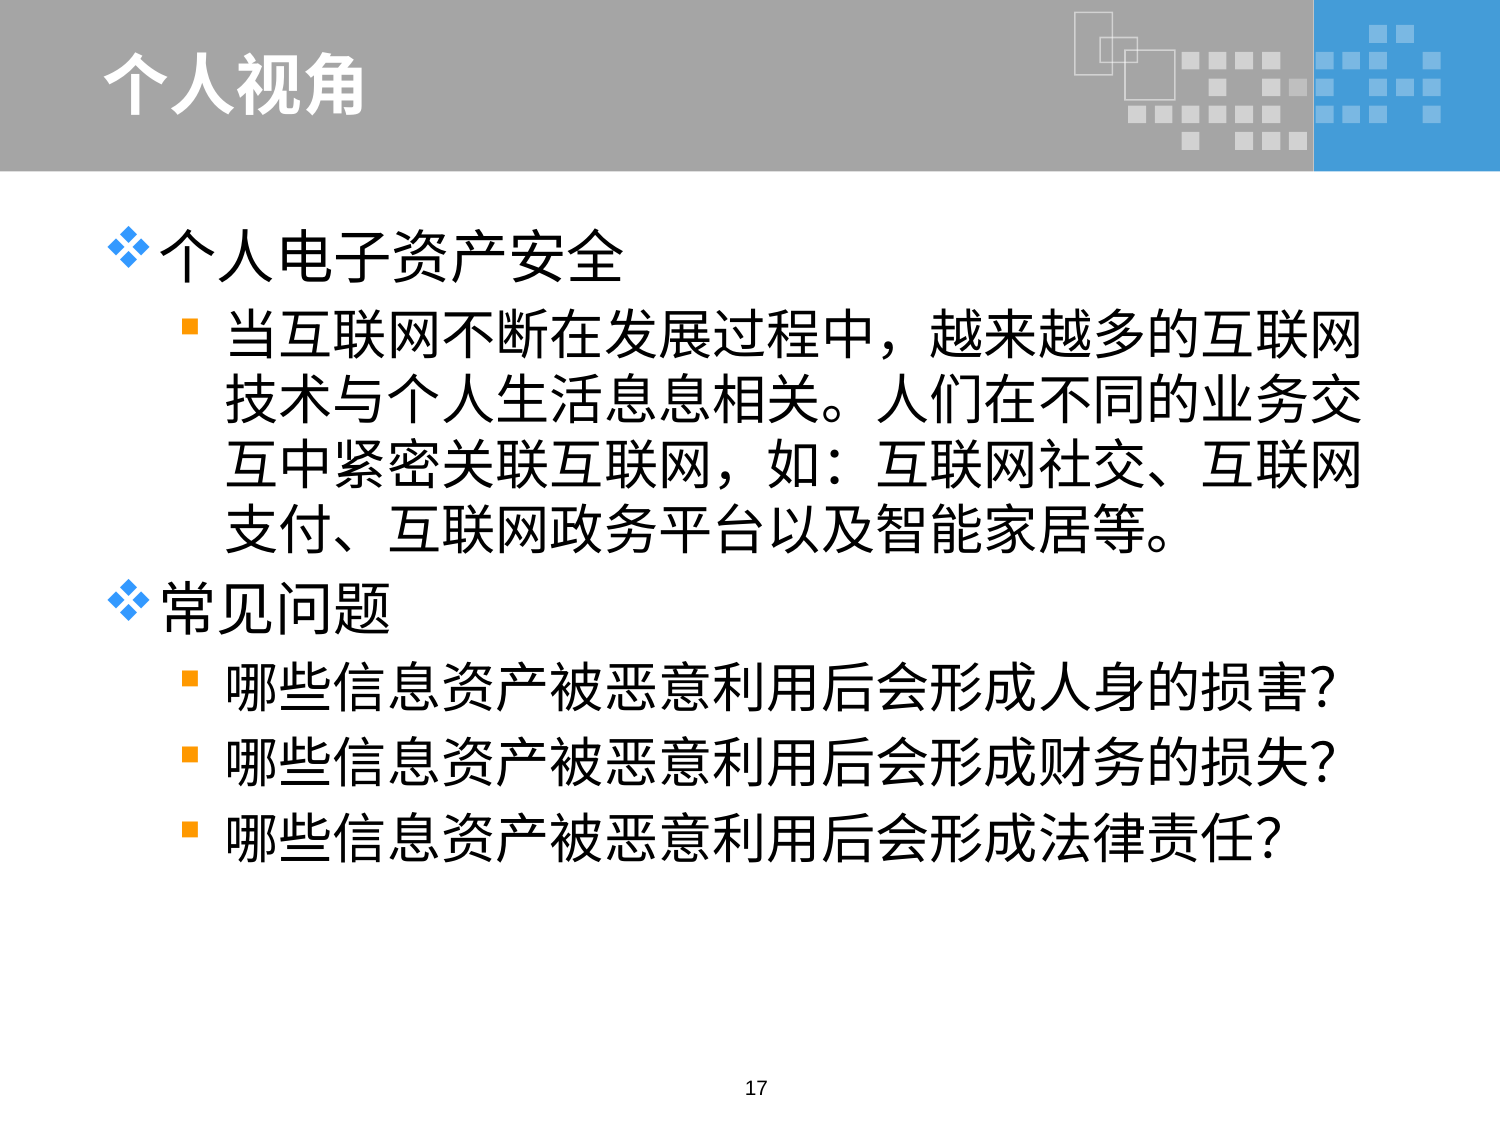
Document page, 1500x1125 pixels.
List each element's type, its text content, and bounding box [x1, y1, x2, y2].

slide_number 17 [687, 1066, 826, 1111]
title 个人视角 [87, 42, 1252, 123]
list 个人电子资产安全 当互联网不断在发展过程中，越来越多的互联网技术与个人生活息息相关。人们在不同的业务交互中紧密关联互联网，如：互联网社交、互联网支付、互联网政务平台以及智能家居等。 常见问题 哪些信息资产被恶意利用后会形成人身的损害？ 哪些信息资产被恶意利用后会形成财务的损失？ 哪些信息资产被恶意利用后会形成法律责任？ [87, 212, 1432, 1050]
